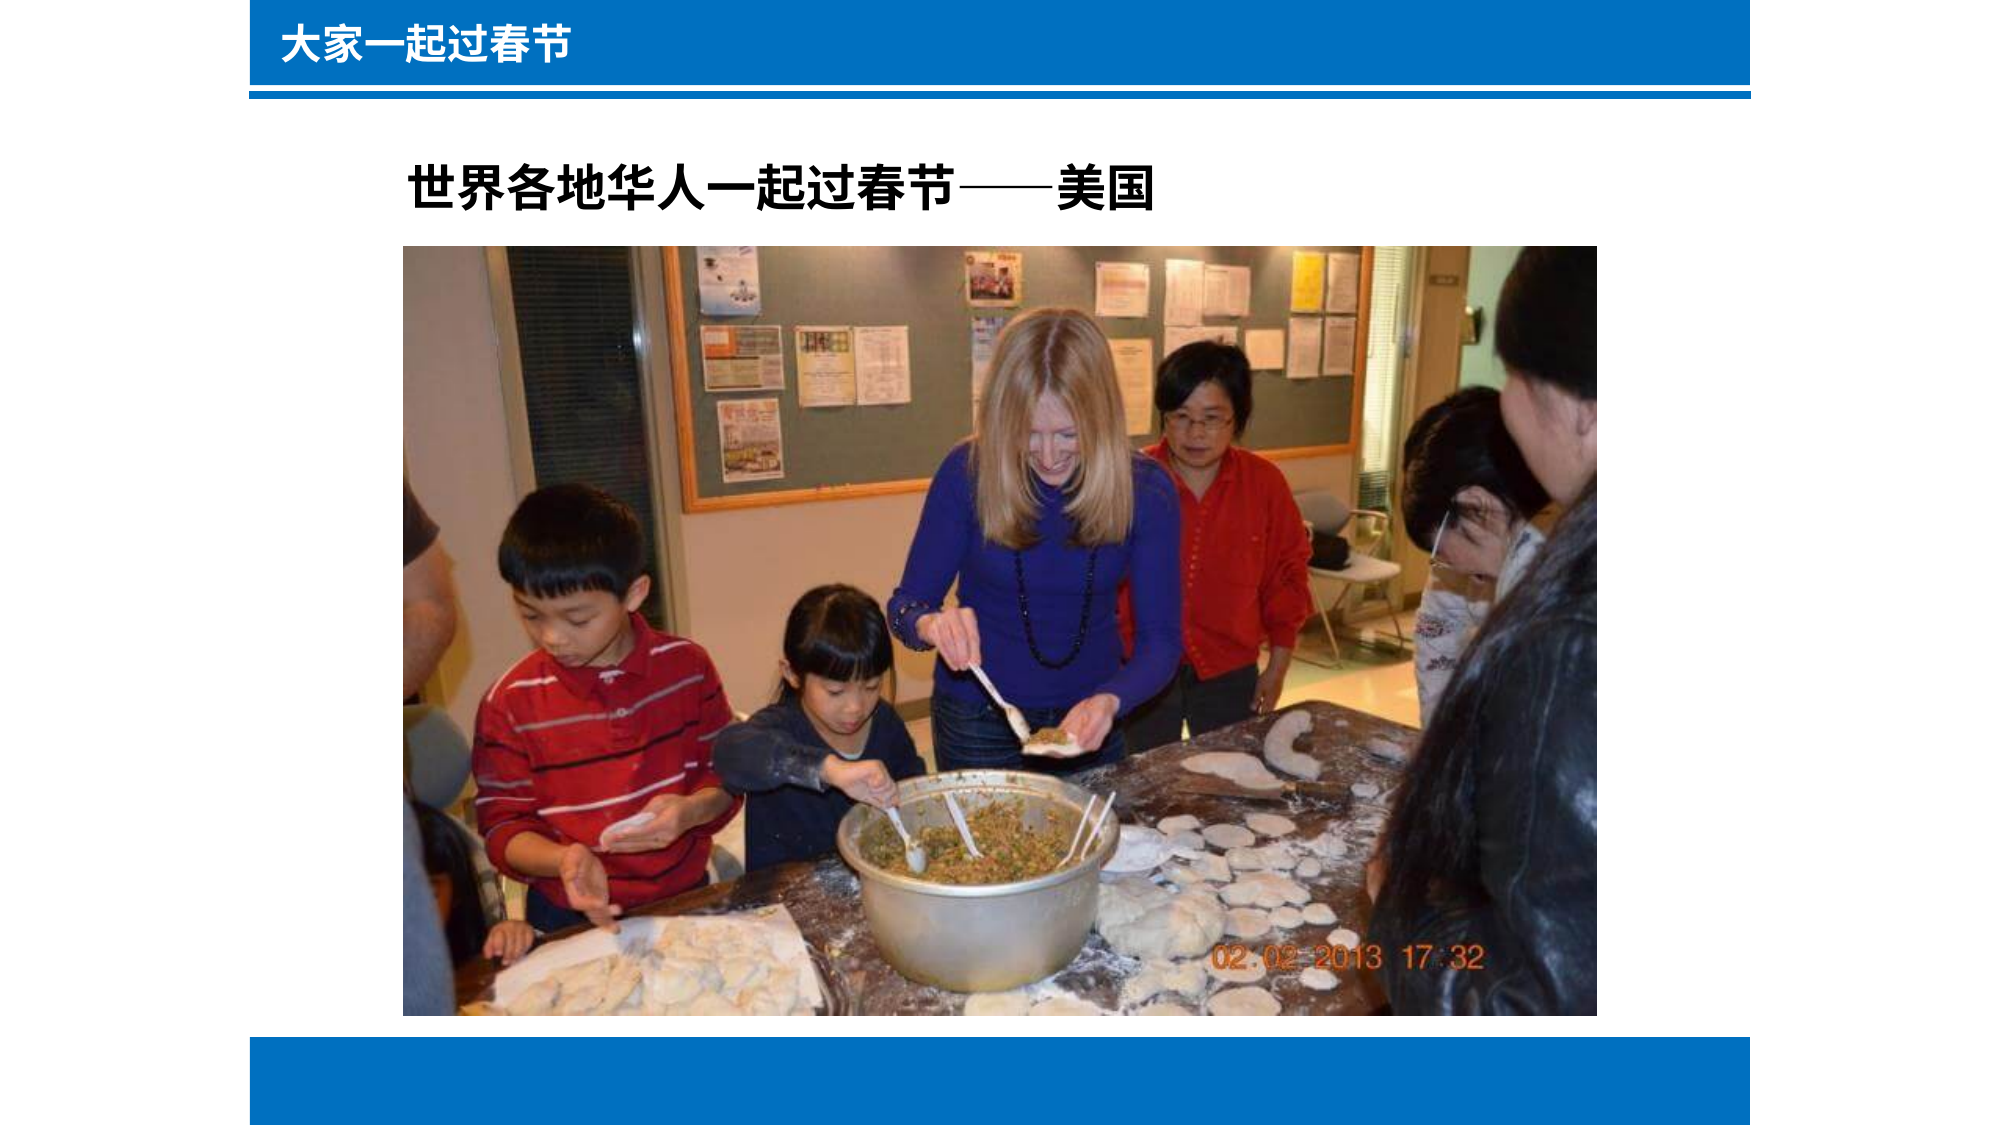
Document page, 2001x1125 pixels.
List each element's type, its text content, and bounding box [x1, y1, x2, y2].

picture [403, 245, 1597, 1016]
text_box 大家一起过春节 [265, 10, 1026, 76]
text_box [249, 1036, 1751, 1125]
text_box 世界各地华人一起过春节——美国 [333, 148, 1229, 224]
text_box [249, 0, 1751, 86]
text_box [249, 91, 1751, 99]
